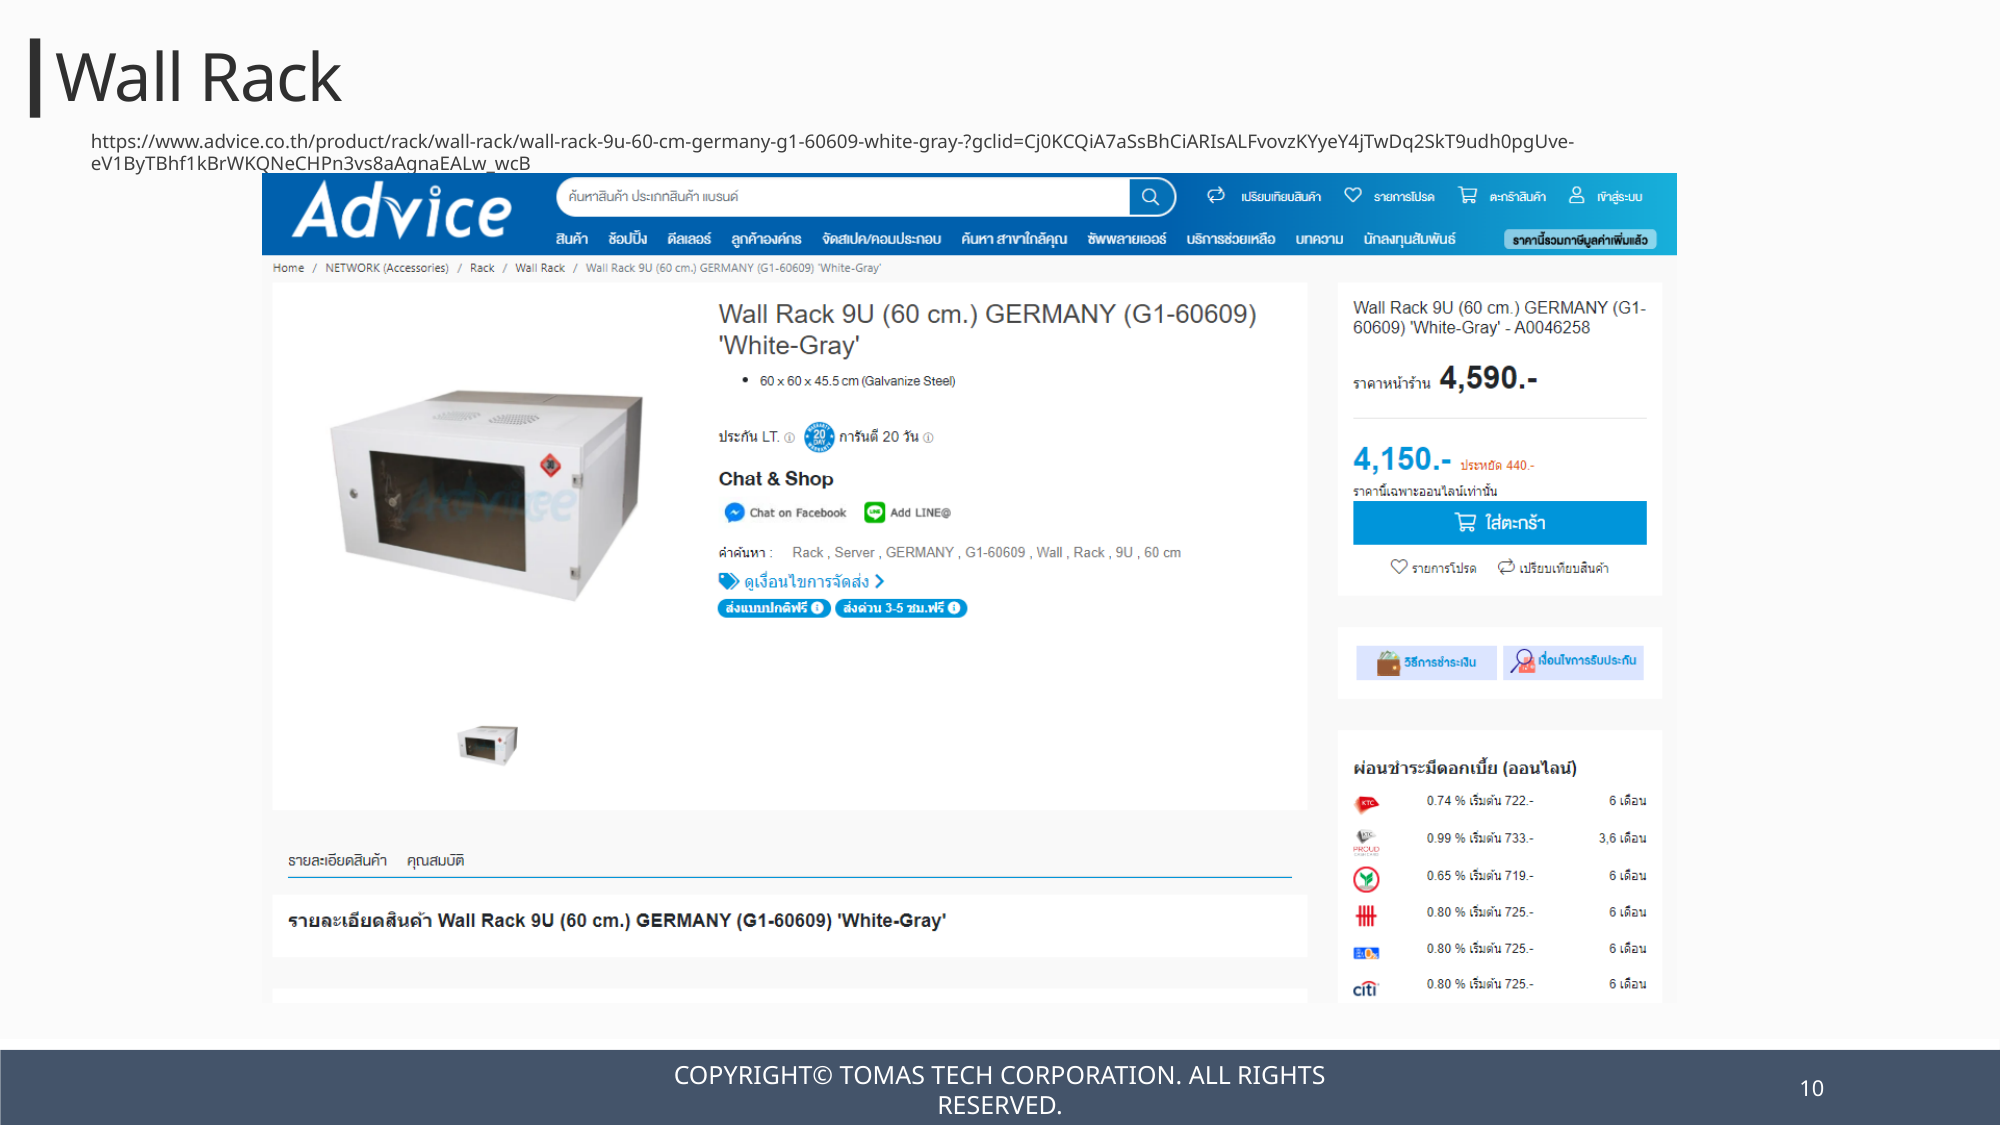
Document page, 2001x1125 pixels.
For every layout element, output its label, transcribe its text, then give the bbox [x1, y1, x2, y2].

text_box ┃Wall Rack [0, 12, 1940, 123]
picture [1382, 194, 1388, 201]
text_box https://www.advice.co.th/product/rack/wall-rack/wall-rack-9u-60-cm-germany-g1-60609-white-gray-?gclid=Cj0KCQiA7aSsBhCiARIsALFvovzKYyeY4jTwDq2SkT9udh0pgUve-eV1ByTBhf1kBrWKQNeCHPn3vs8aAgnaEALw_wcB [76, 122, 1971, 182]
picture [1399, 192, 1416, 201]
slide_number 10 [1624, 1059, 1840, 1120]
picture [261, 173, 1678, 1004]
picture [1419, 193, 1434, 201]
picture [1507, 192, 1514, 201]
footer Copyright© TOMAS TECH CORPORATION. All rights reserved. [604, 1059, 1396, 1120]
